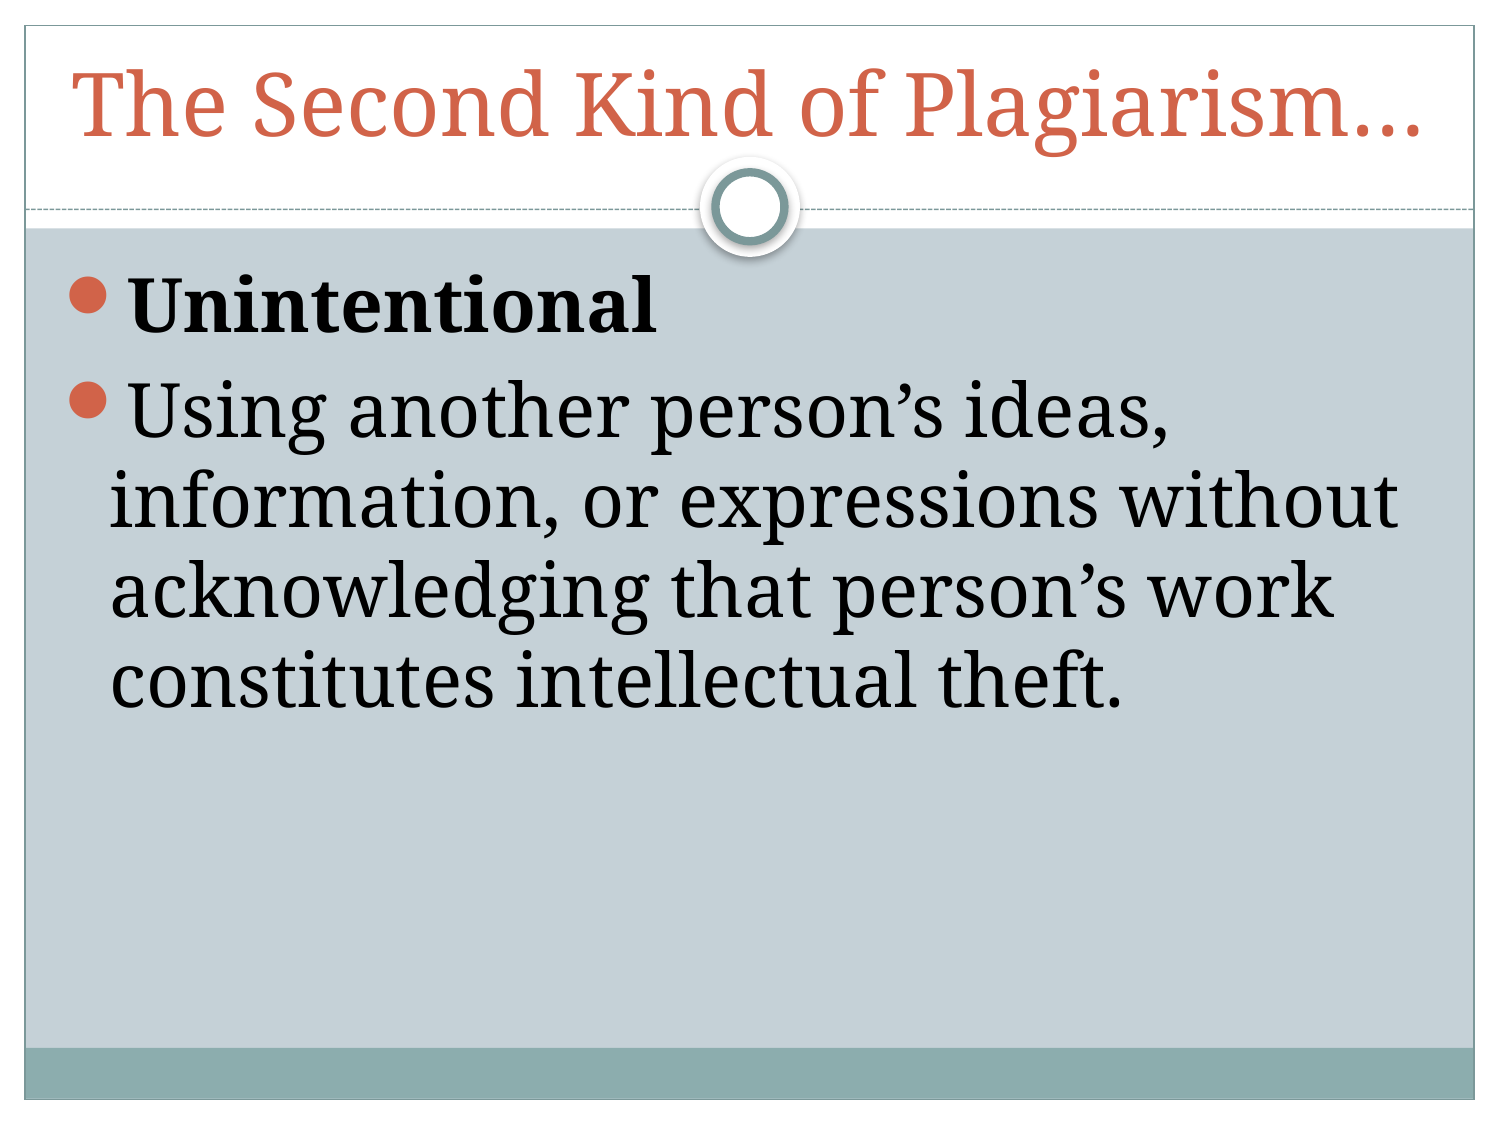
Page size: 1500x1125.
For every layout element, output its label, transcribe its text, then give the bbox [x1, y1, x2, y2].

list Unintentional Using another person’s ideas, information, or expressions without acknowledging that person’s work constitutes intellectual theft. [49, 250, 1445, 1001]
title The Second Kind of Plagiarism… [49, 37, 1450, 162]
